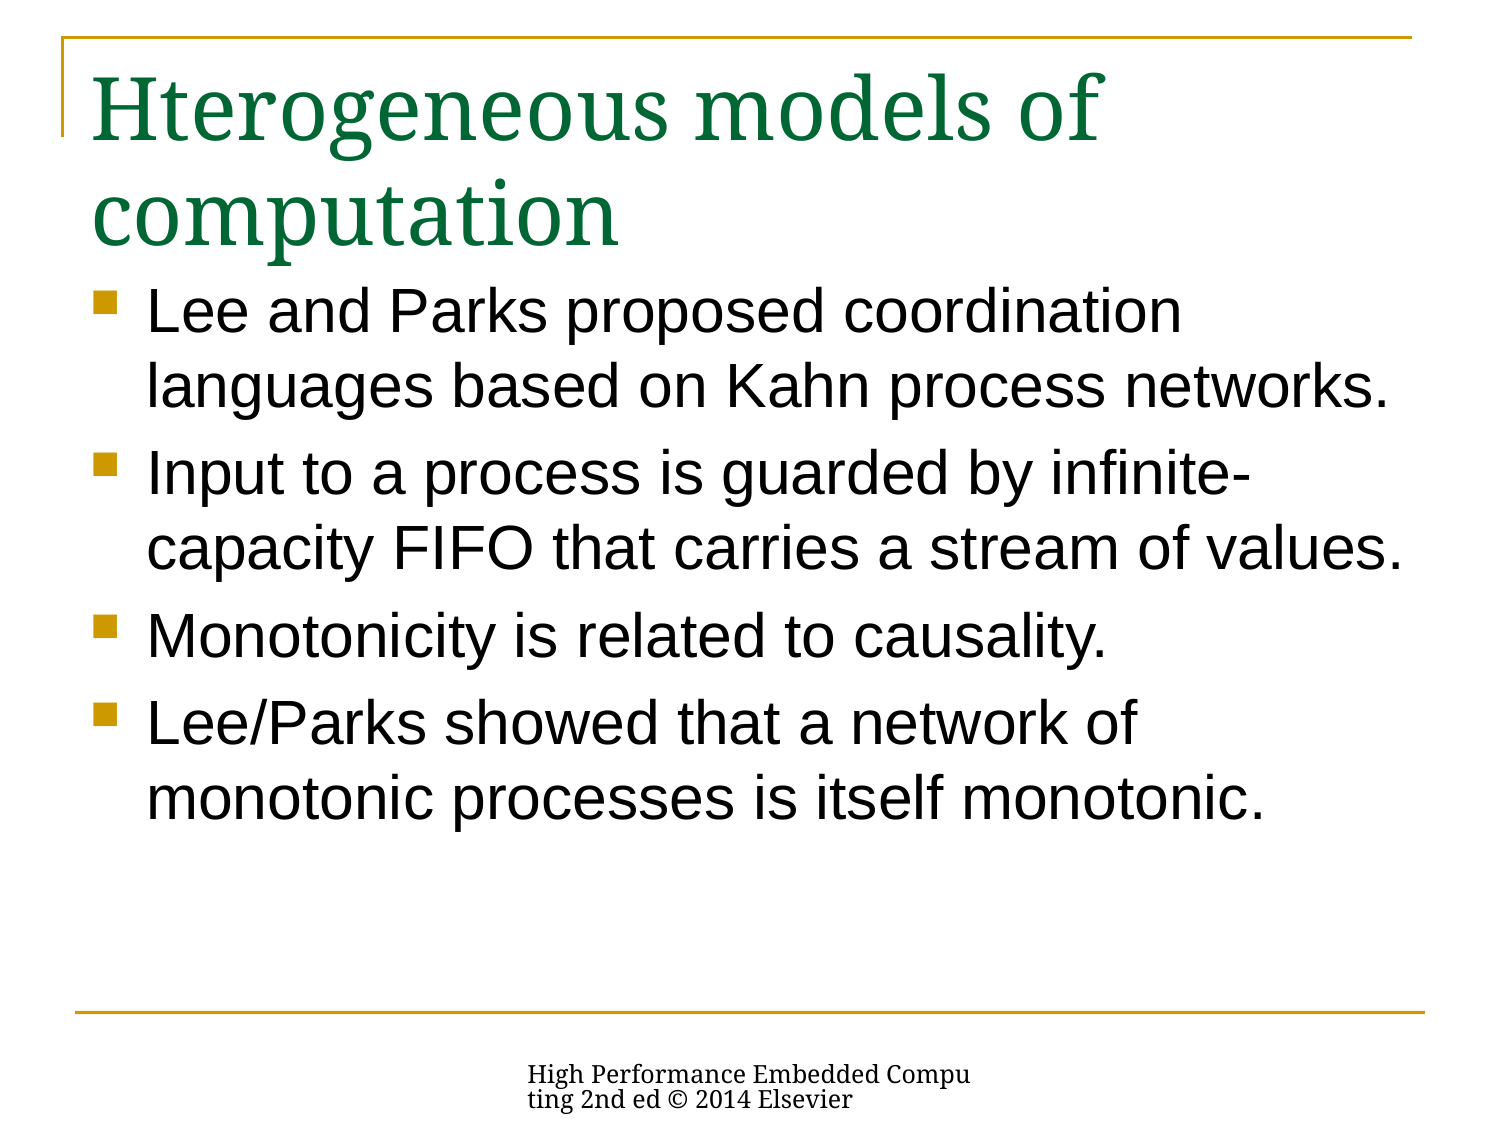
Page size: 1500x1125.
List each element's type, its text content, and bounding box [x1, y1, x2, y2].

list Lee and Parks proposed coordination languages based on Kahn process networks. Input to a process is guarded by infinite-capacity FIFO that carries a stream of values. Monotonicity is related to causality. Lee/Parks showed that a network of monotonic processes is itself monotonic. [75, 262, 1425, 1006]
title Hterogeneous models of computation [75, 45, 1425, 233]
footer High Performance Embedded Computing 2nd ed © 2014 Elsevier [512, 1025, 988, 1100]
